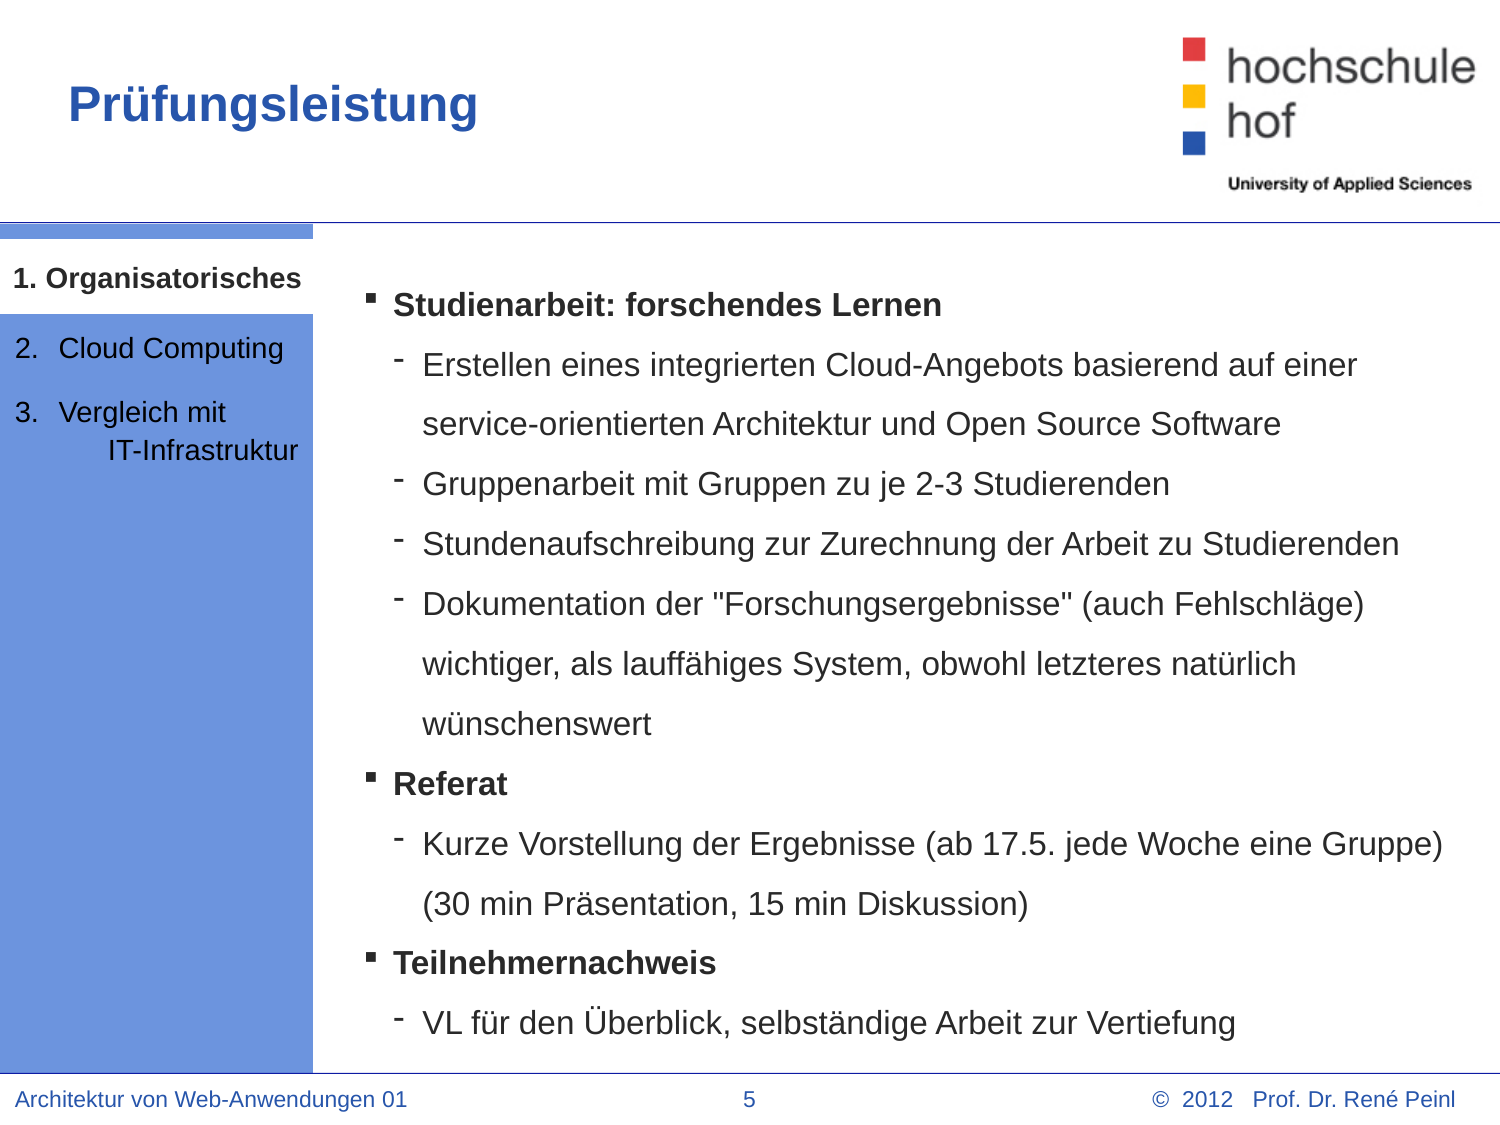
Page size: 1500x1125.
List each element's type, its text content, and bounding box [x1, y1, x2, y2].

picture [1182, 0, 1500, 207]
list Studienarbeit: forschendes Lernen Erstellen eines integrierten Cloud-Angebots basierend auf einer service-orientierten Architektur und Open Source Software Gruppenarbeit mit Gruppen zu je 2-3 Studierenden Stundenaufschreibung zur Zurechnung der Arbeit zu Studierenden Dokumentation der "Forschungsergebnisse" (auch Fehlschläge) wichtiger, als lauffähiges System, obwohl letzteres natürlich wünschenswert Referat Kurze Vorstellung der Ergebnisse (ab 17.5. jede Woche eine Gruppe) (30 min Präsentation, 15 min Diskussion) Teilnehmernachweis VL für den Überblick, selbständige Arbeit zur Vertiefung [348, 255, 1483, 1036]
title Prüfungsleistung [52, 18, 1139, 185]
text_box 1. Organisatorisches [0, 239, 323, 314]
